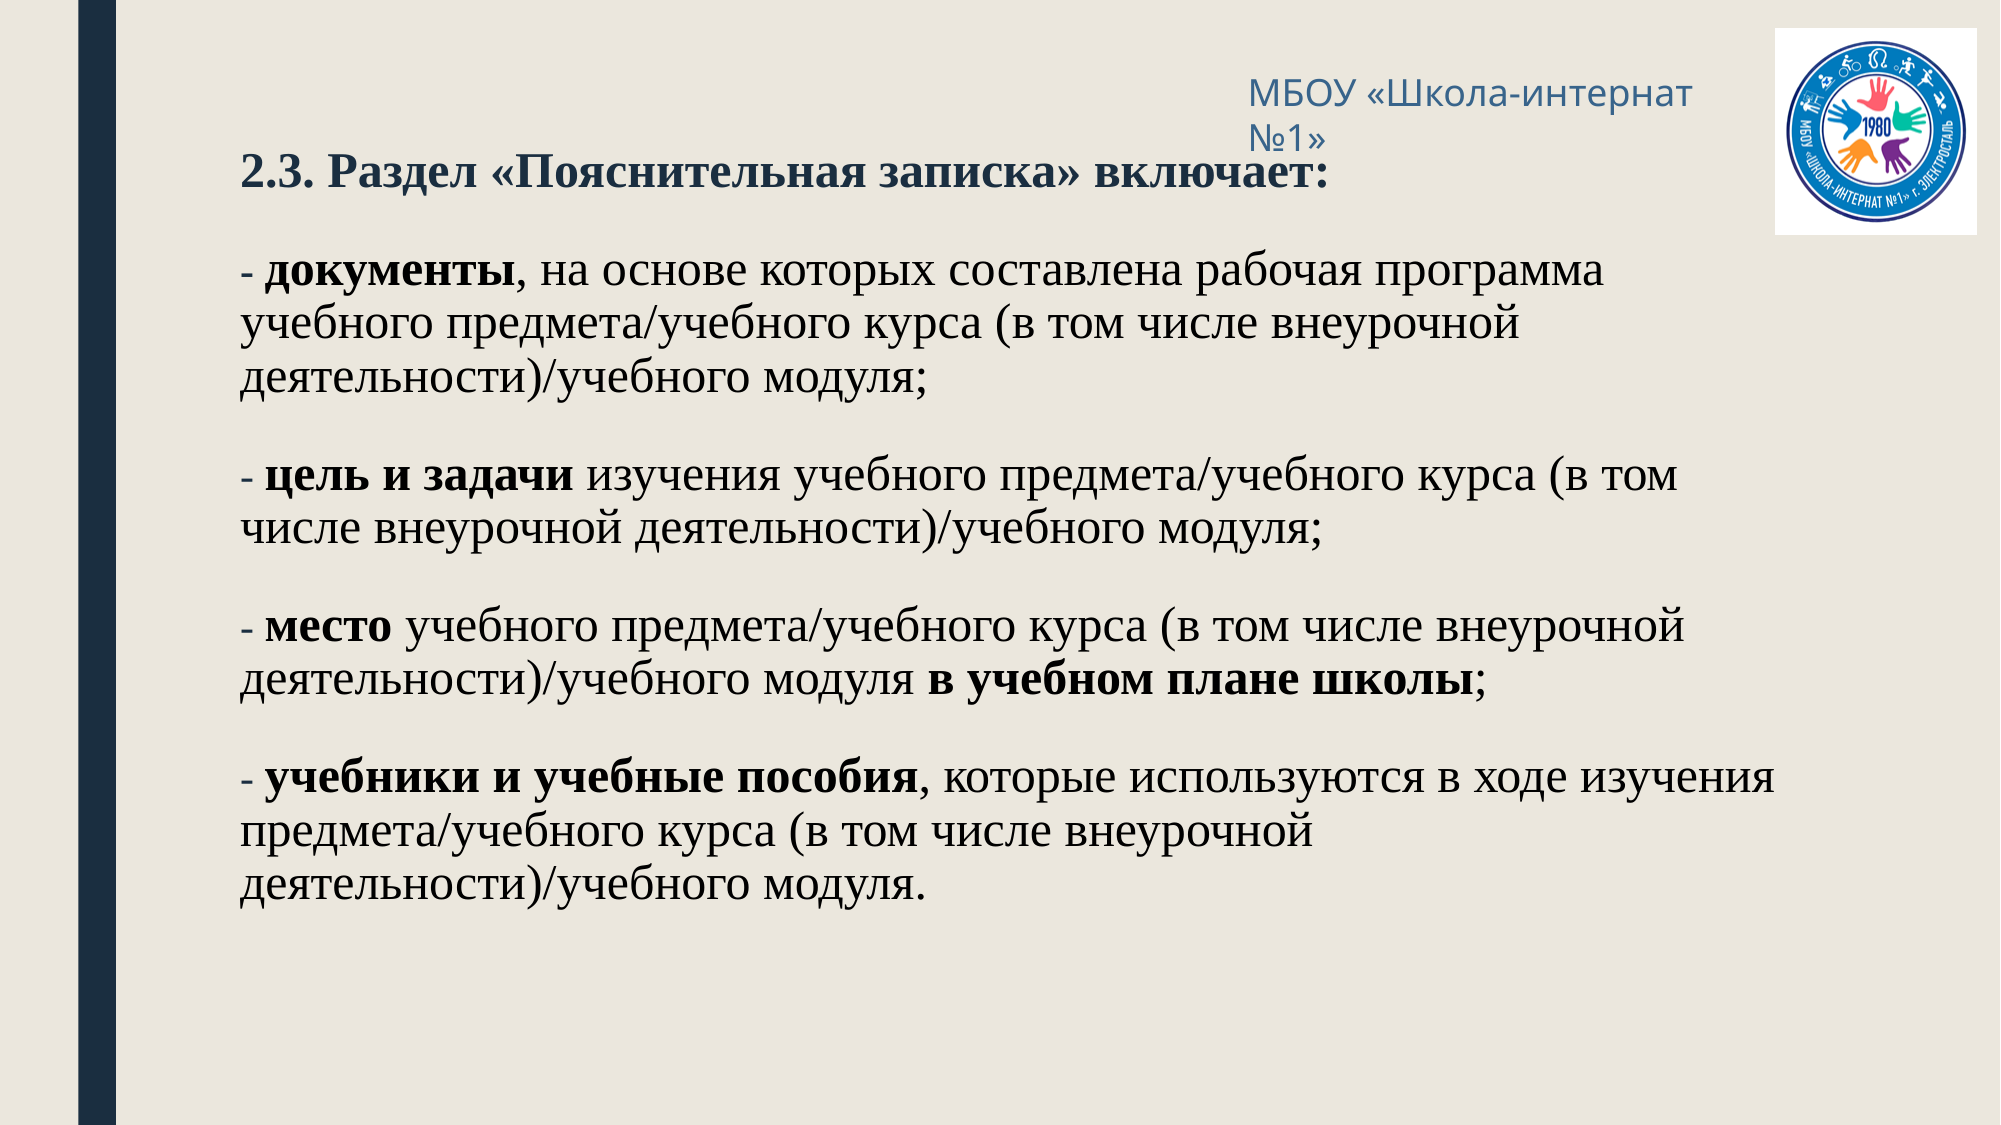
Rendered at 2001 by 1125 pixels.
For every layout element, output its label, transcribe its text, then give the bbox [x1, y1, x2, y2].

picture [1774, 28, 1978, 235]
text_box МБОУ «Школа-интернат №1» [1232, 61, 1774, 167]
title 2.3. Раздел «Пояснительная записка» включает: - документы, на основе которых составлена рабочая программа учебного предмета/учебного курса (в том числе внеурочной деятельности)/учебного модуля; - цель и задачи изучения учебного предмета/учебного курса (в том числе внеурочной деятельности)/учебного модуля; - место учебного предмета/учебного курса (в том числе внеурочной деятельности)/учебного модуля в учебном плане школы; - учебники и учебные пособия, которые используются в ходе изучения предмета/учебного курса (в том числе внеурочной деятельности)/учебного модуля. [225, 137, 1800, 1064]
